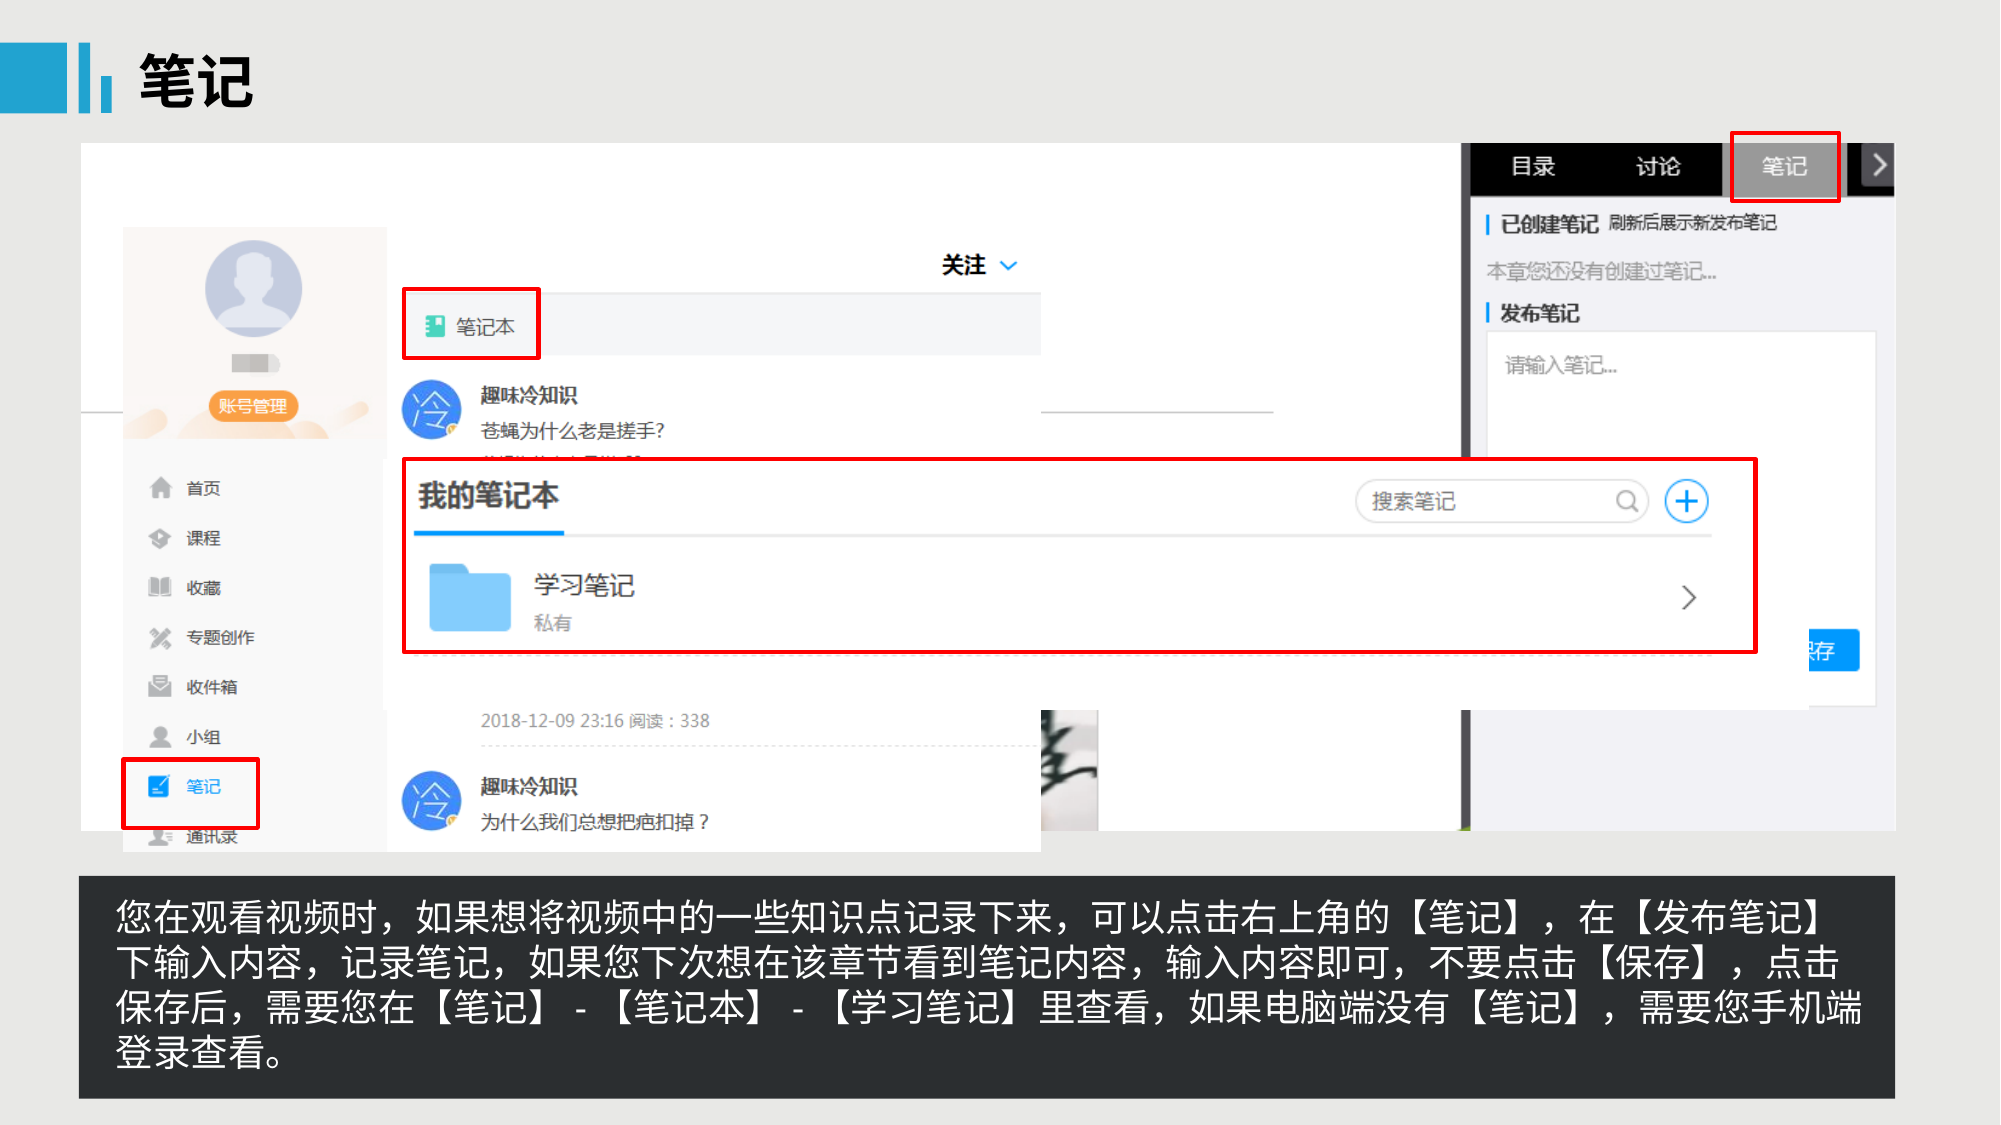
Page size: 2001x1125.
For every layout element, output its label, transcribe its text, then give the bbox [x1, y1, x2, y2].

text_box [0, 41, 69, 116]
text_box 您在观看视频时，如果想将视频中的一些知识点记录下来，可以点击右上角的【笔记】，在【发布笔记】下输入内容，记录笔记，如果您下次想在该章节看到笔记内容，输入内容即可，不要点击【保存】，点击保存后，需要您在【笔记】-【笔记本】-【学习笔记】里查看，如果电脑端没有【笔记】，需要您手机端登录查看。 [100, 886, 1885, 1082]
text_box [77, 874, 1897, 1101]
text_box [77, 41, 92, 116]
picture [80, 142, 1896, 853]
text_box [1730, 131, 1841, 142]
text_box [99, 74, 114, 115]
text_box 笔记 [123, 38, 708, 123]
